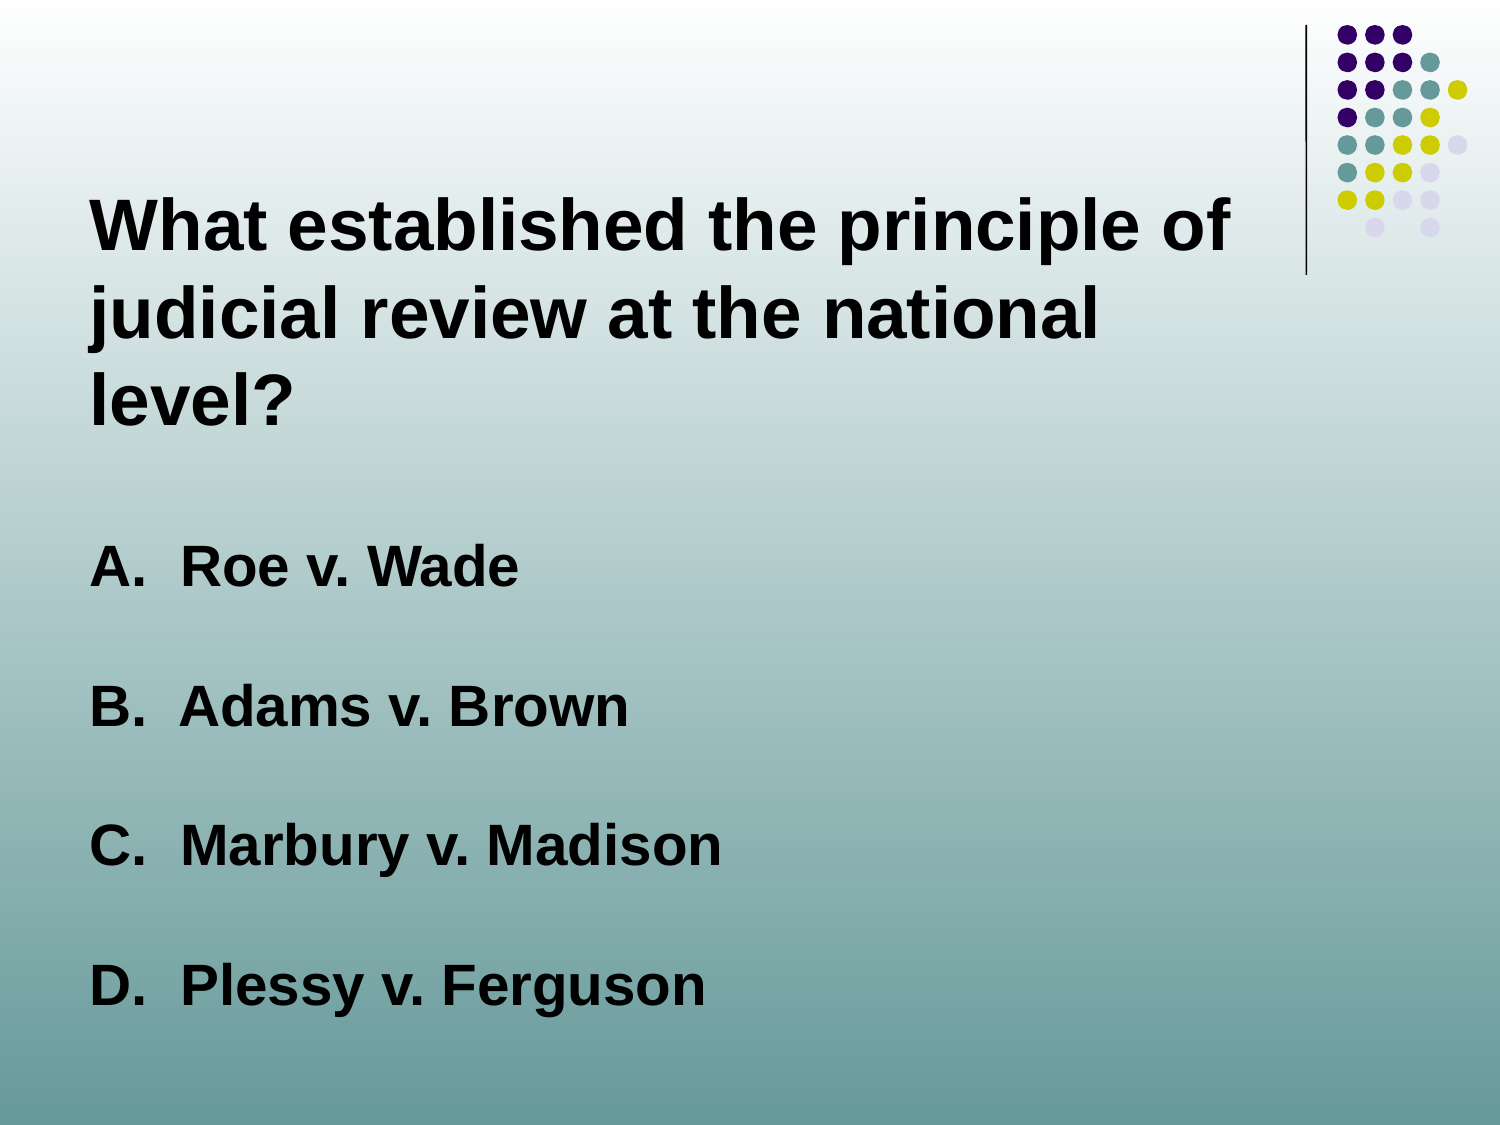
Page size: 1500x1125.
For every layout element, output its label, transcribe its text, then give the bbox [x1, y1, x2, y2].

text_box What established the principle of judicial review at the national level? A. Roe v. Wade B. Adams v. Brown C. Marbury v. Madison D. Plessy v. Ferguson [75, 899, 1313, 1113]
